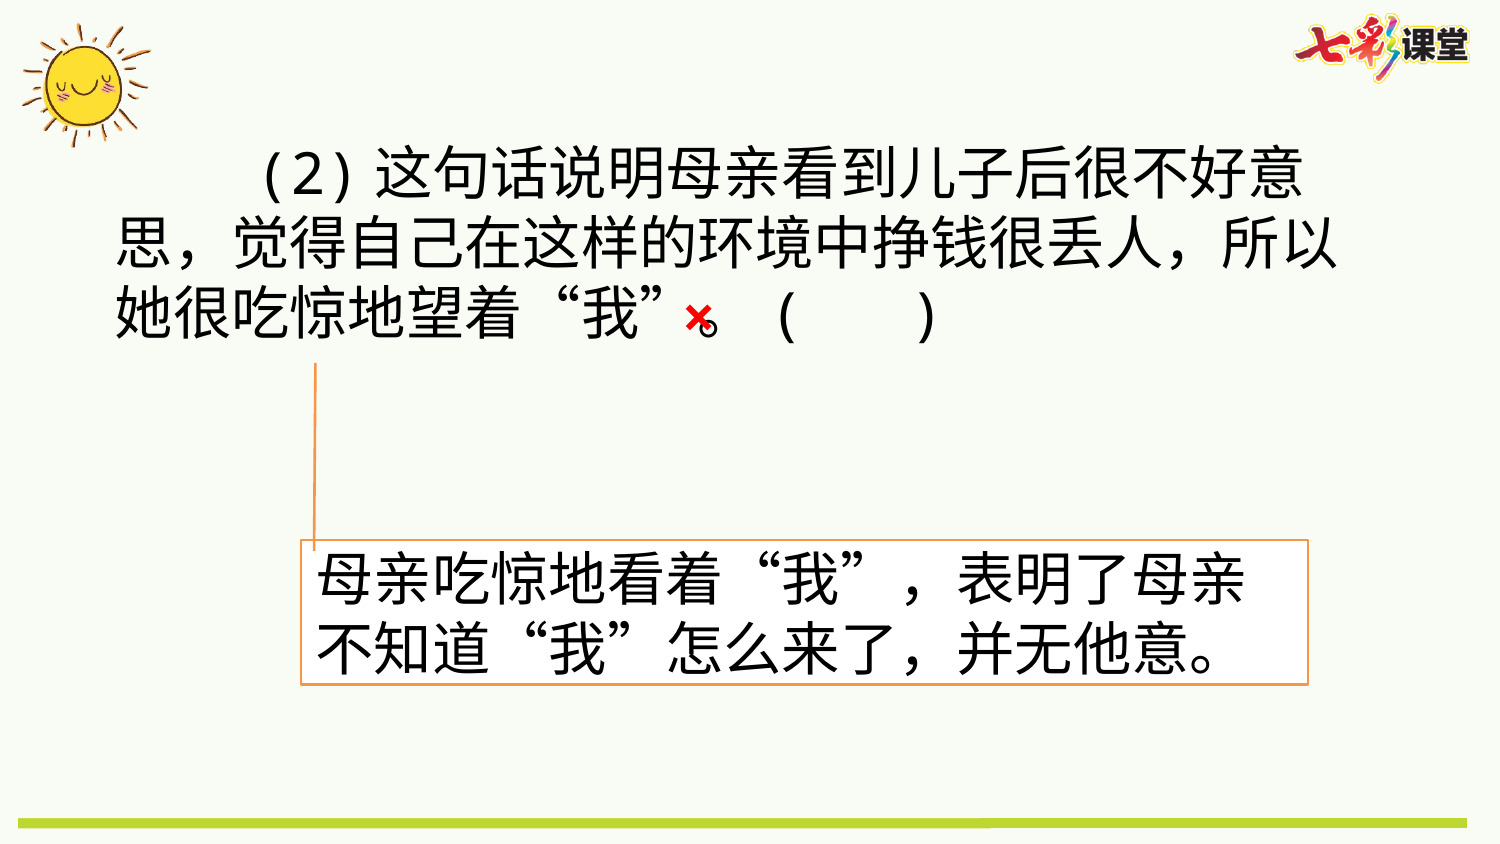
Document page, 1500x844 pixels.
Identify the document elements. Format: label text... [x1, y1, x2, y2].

picture [18, 771, 1467, 844]
picture [1291, 9, 1472, 87]
text_box (2)这句话说明母亲看到儿子后很不好意思，觉得自己在这样的环境中挣钱很丢人，所以她很吃惊地望着“我”。( ) [100, 129, 1367, 354]
text_box × [667, 272, 762, 358]
text_box 母亲吃惊地看着“我”，表明了母亲不知道“我”怎么来了，并无他意。 [300, 362, 1309, 686]
picture [0, 0, 173, 172]
